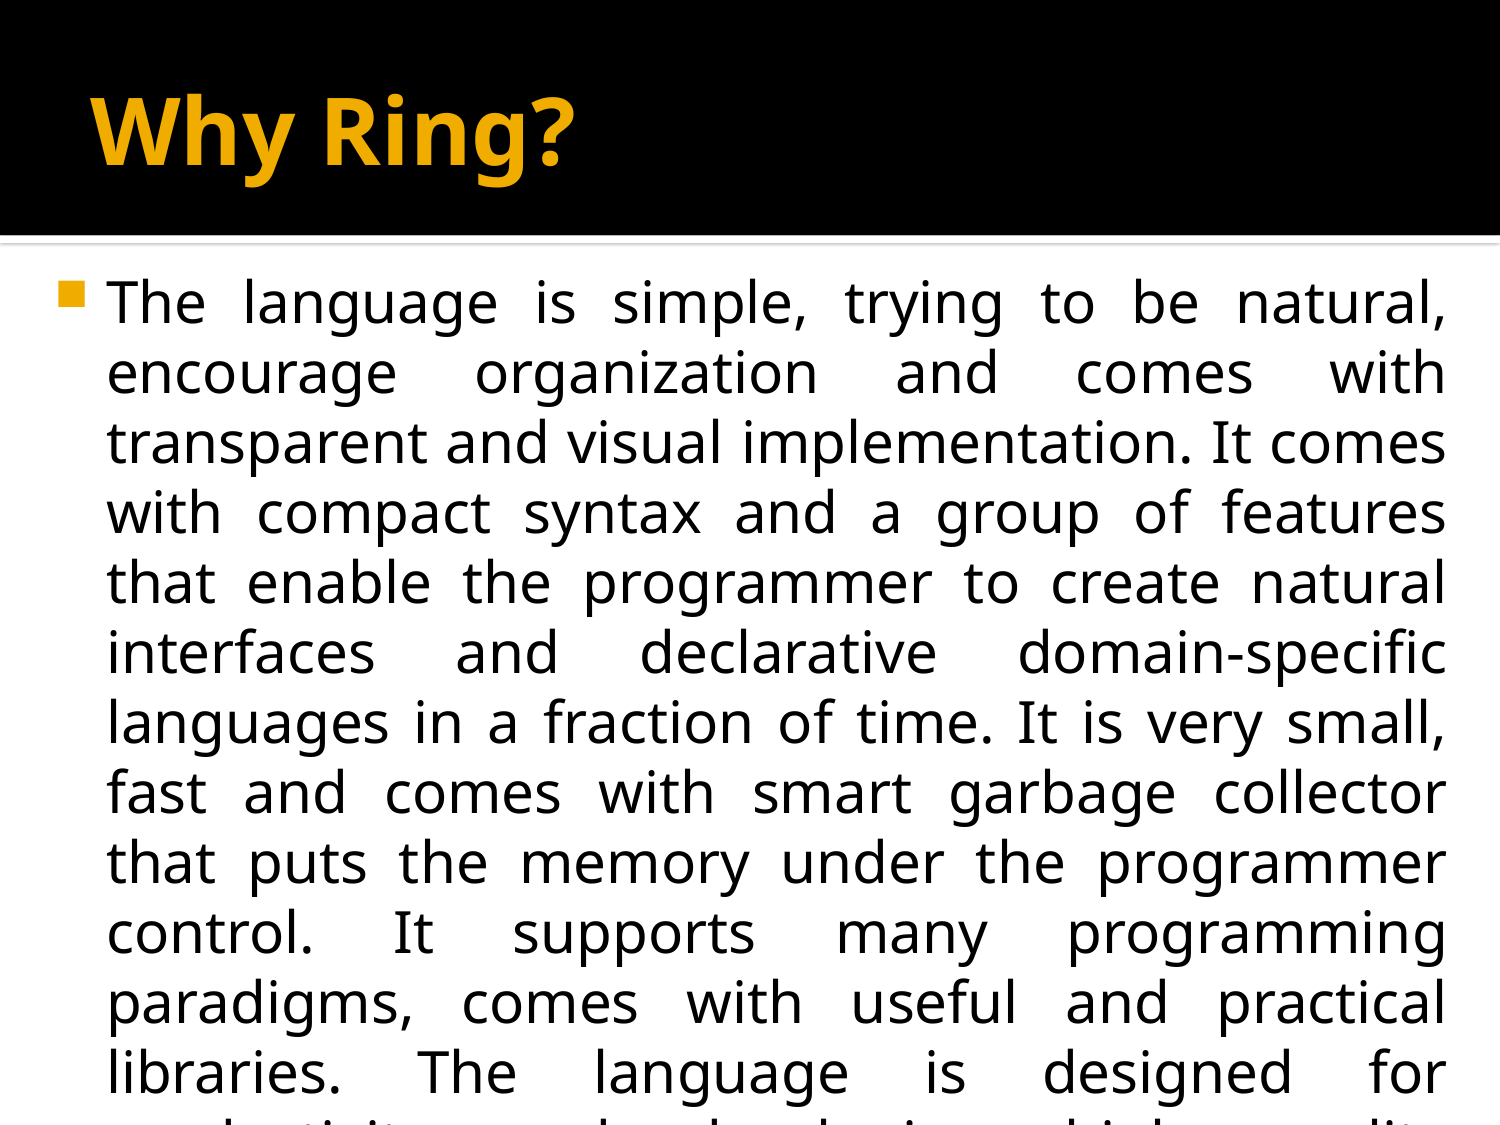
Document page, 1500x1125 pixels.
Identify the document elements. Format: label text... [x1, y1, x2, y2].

list The language is simple, trying to be natural, encourage organization and comes with transparent and visual implementation. It comes with compact syntax and a group of features that enable the programmer to create natural interfaces and declarative domain-specific languages in a fraction of time. It is very small, fast and comes with smart garbage collector that puts the memory under the programmer control. It supports many programming paradigms, comes with useful and practical libraries. The language is designed for productivity and developing high quality solutions that can scale. [24, 249, 1463, 1050]
title Why Ring? [75, 25, 1425, 231]
